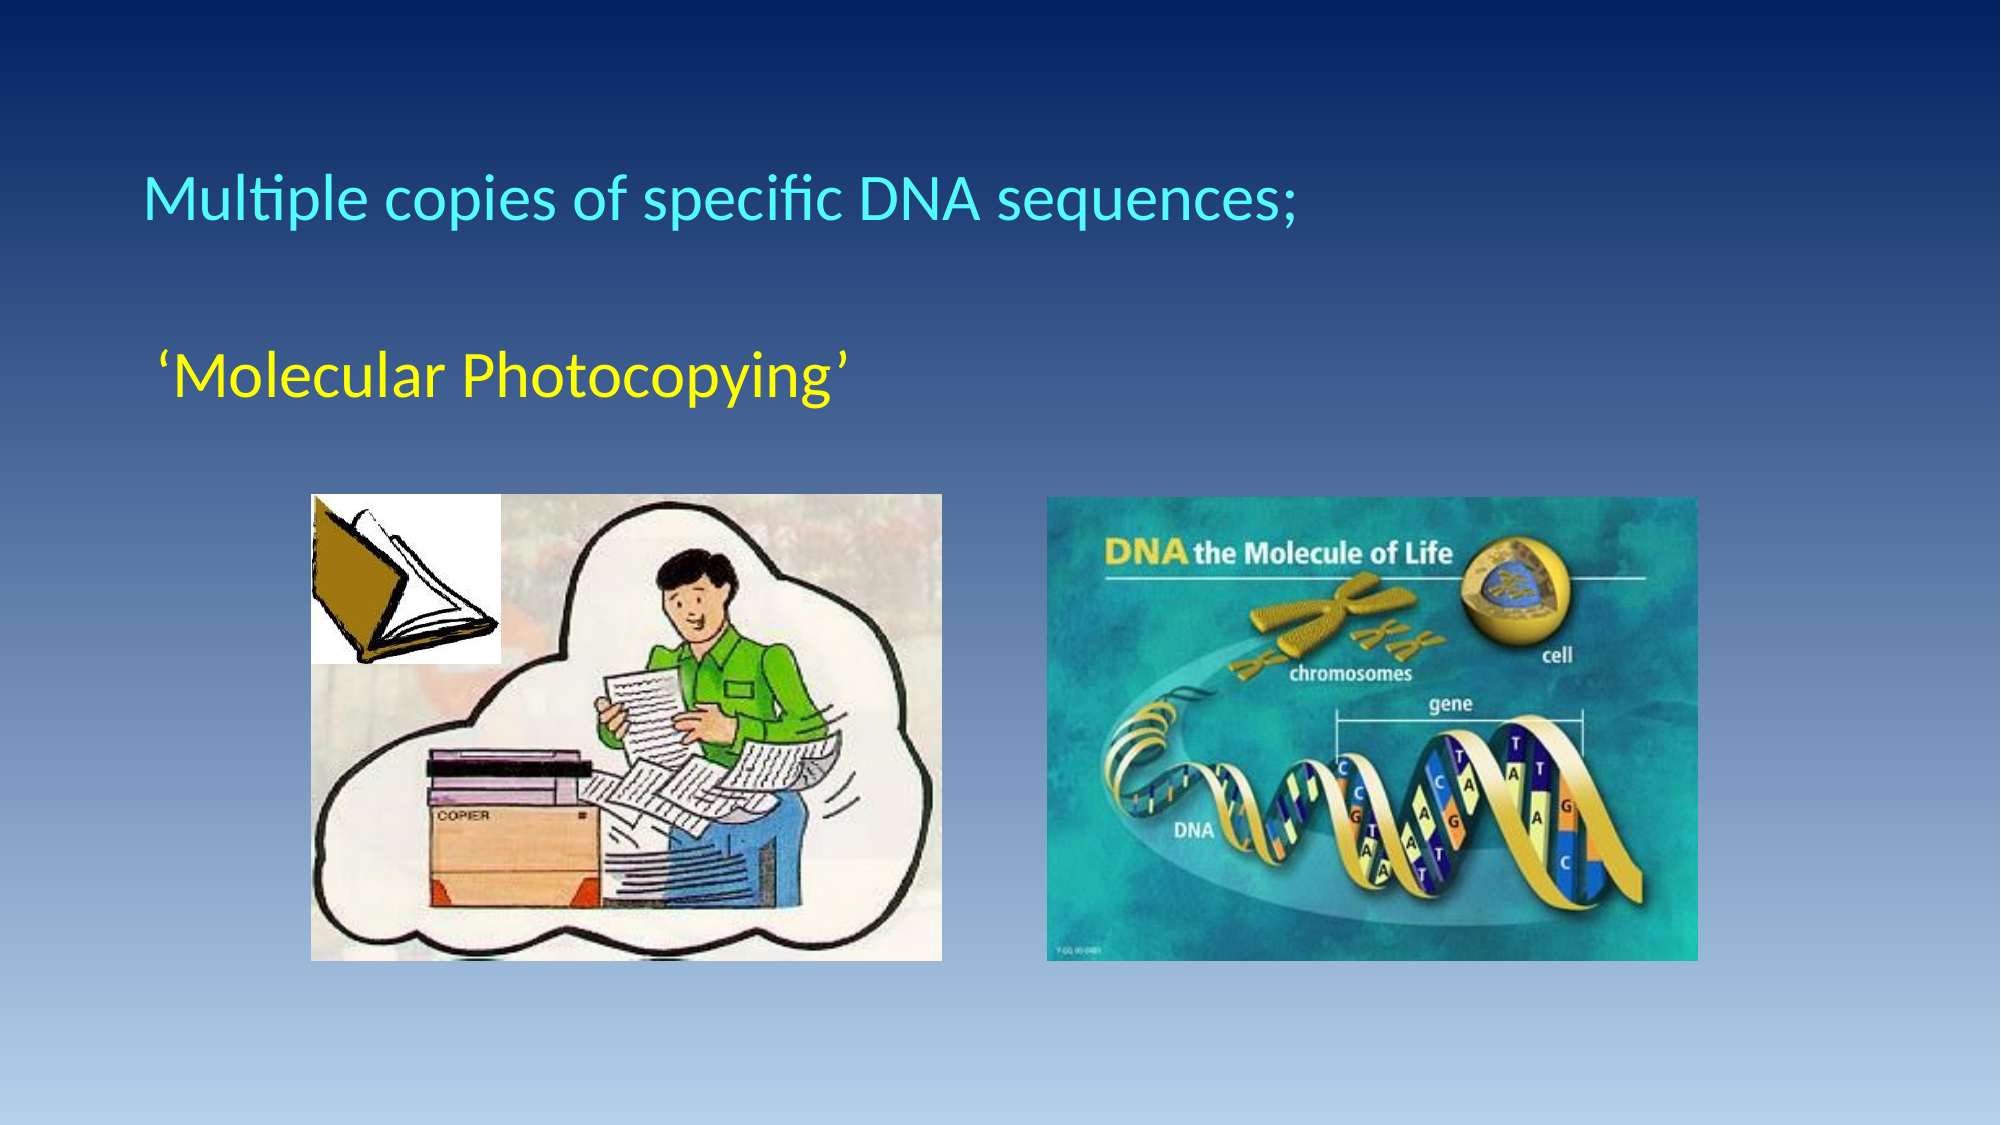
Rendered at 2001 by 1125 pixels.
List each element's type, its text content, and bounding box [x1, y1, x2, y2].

list Multiple copies of specific DNA sequences; ‘Molecular Photocopying’ [127, 155, 1853, 870]
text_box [311, 494, 1698, 961]
